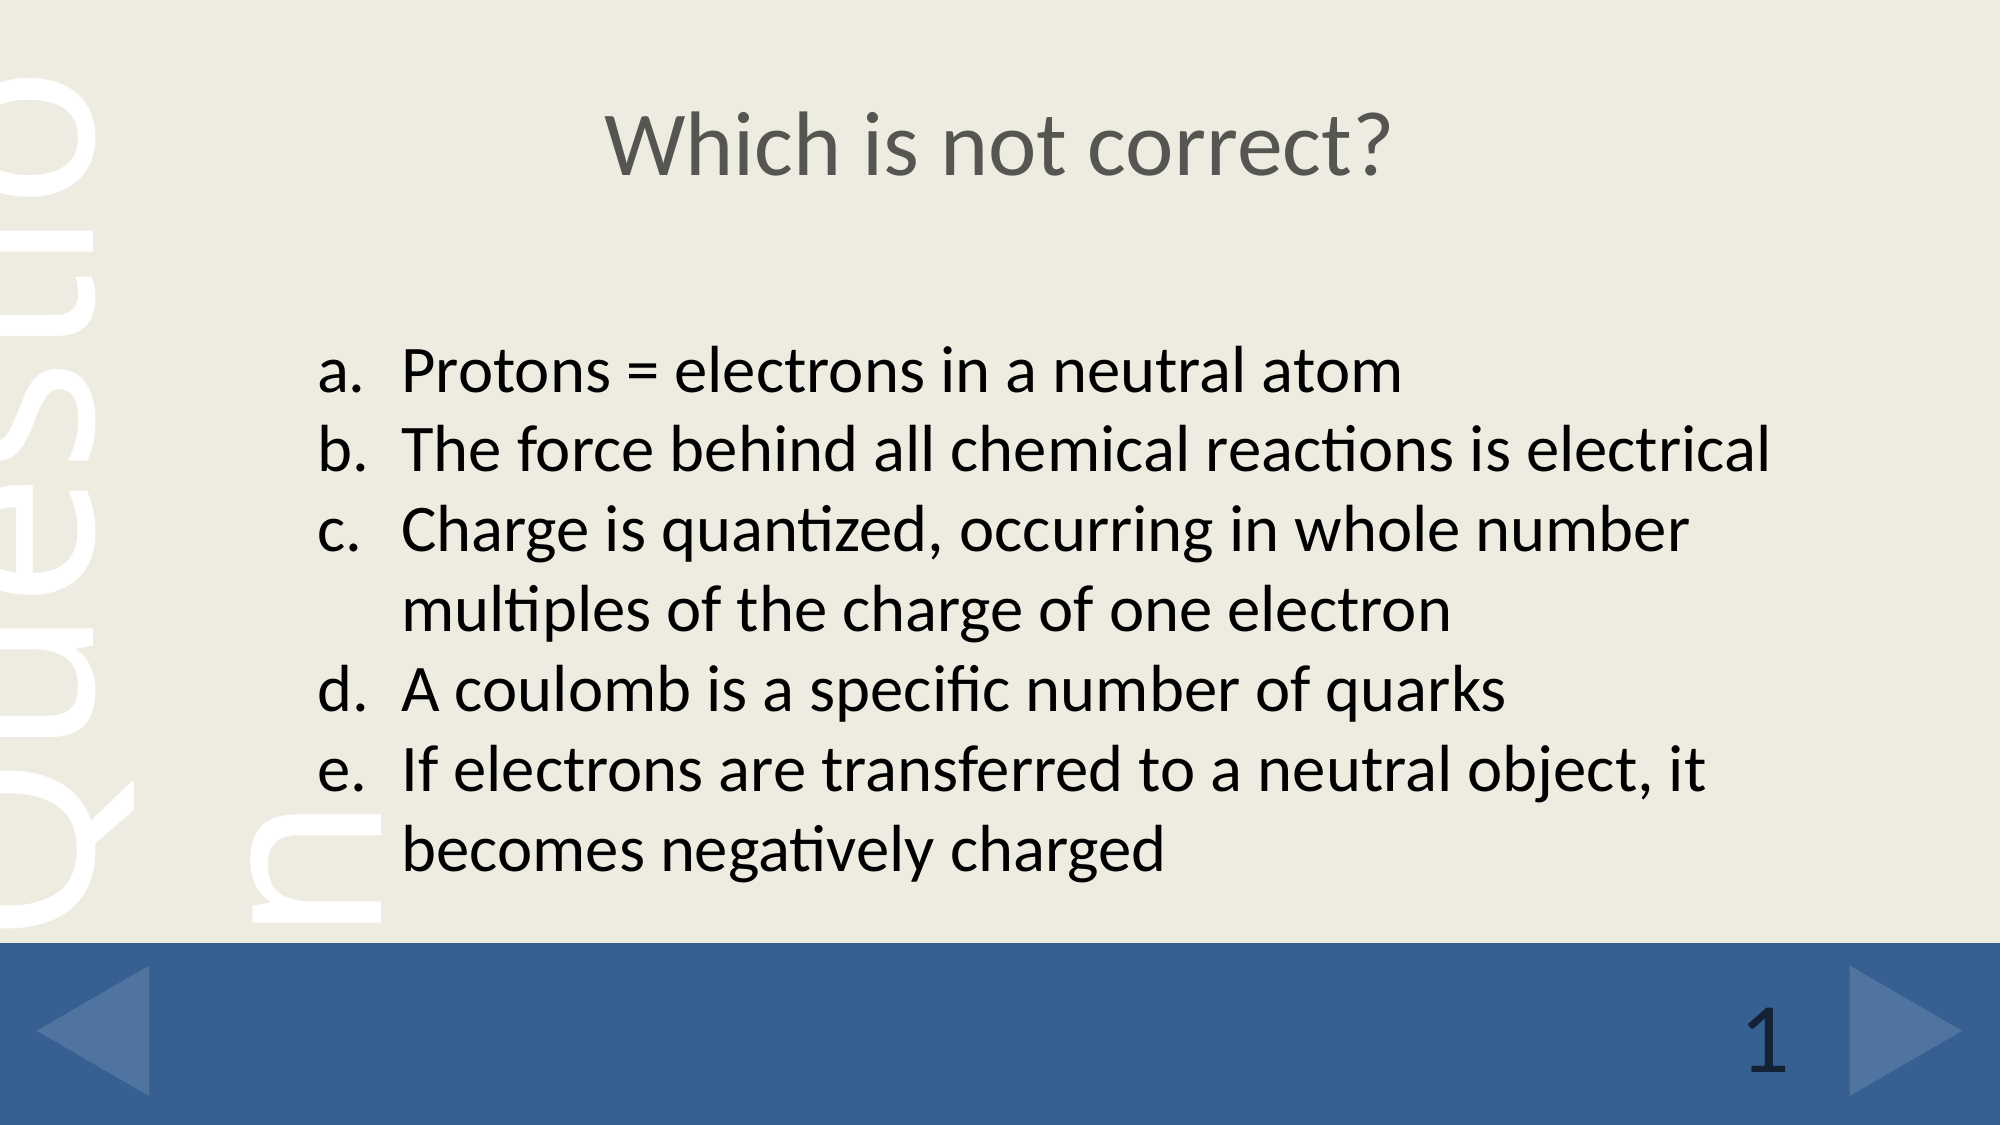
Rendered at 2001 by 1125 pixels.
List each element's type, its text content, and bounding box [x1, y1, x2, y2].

list Protons = electrons in a neutral atom The force behind all chemical reactions is electrical Charge is quantized, occurring in whole number multiples of the charge of one electron A coulomb is a specific number of quarks If electrons are transferred to a neutral object, it becomes negatively charged [302, 307, 1960, 904]
title Which is not correct? [99, 45, 1900, 233]
list 1 [1494, 967, 1806, 1097]
